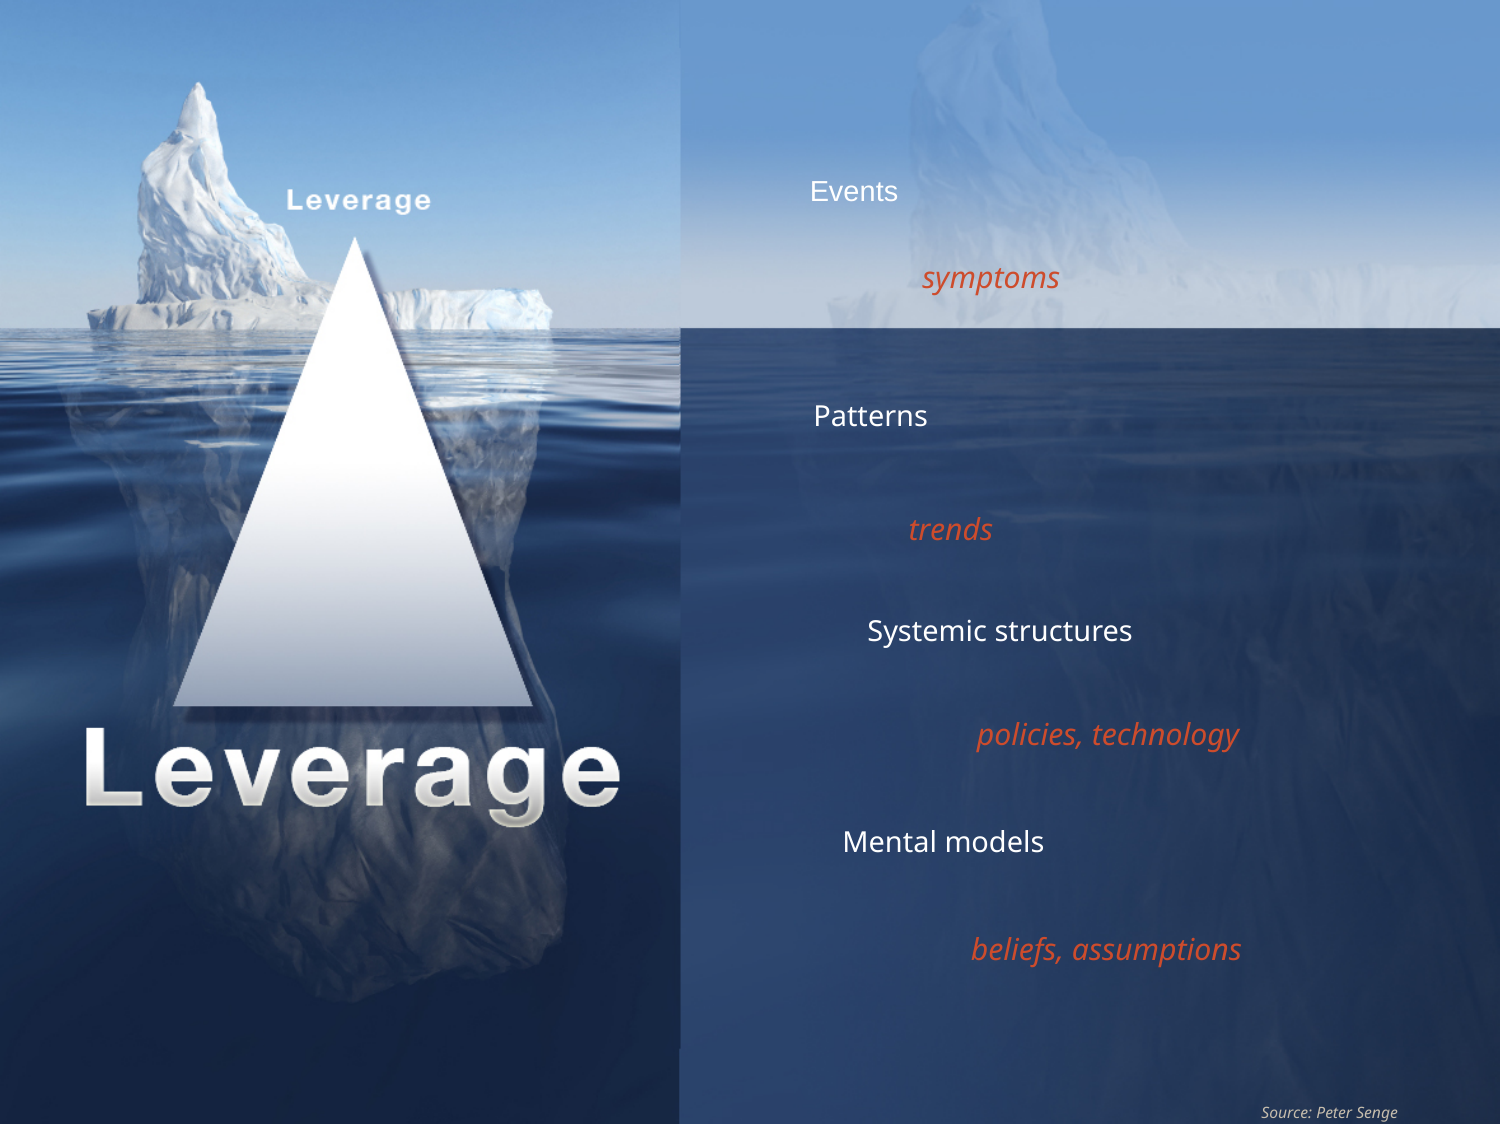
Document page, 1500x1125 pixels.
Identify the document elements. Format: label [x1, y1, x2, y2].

text_box [778, 797, 1343, 967]
text_box [778, 586, 1339, 752]
text_box [777, 371, 1025, 547]
picture [0, 0, 1500, 1124]
